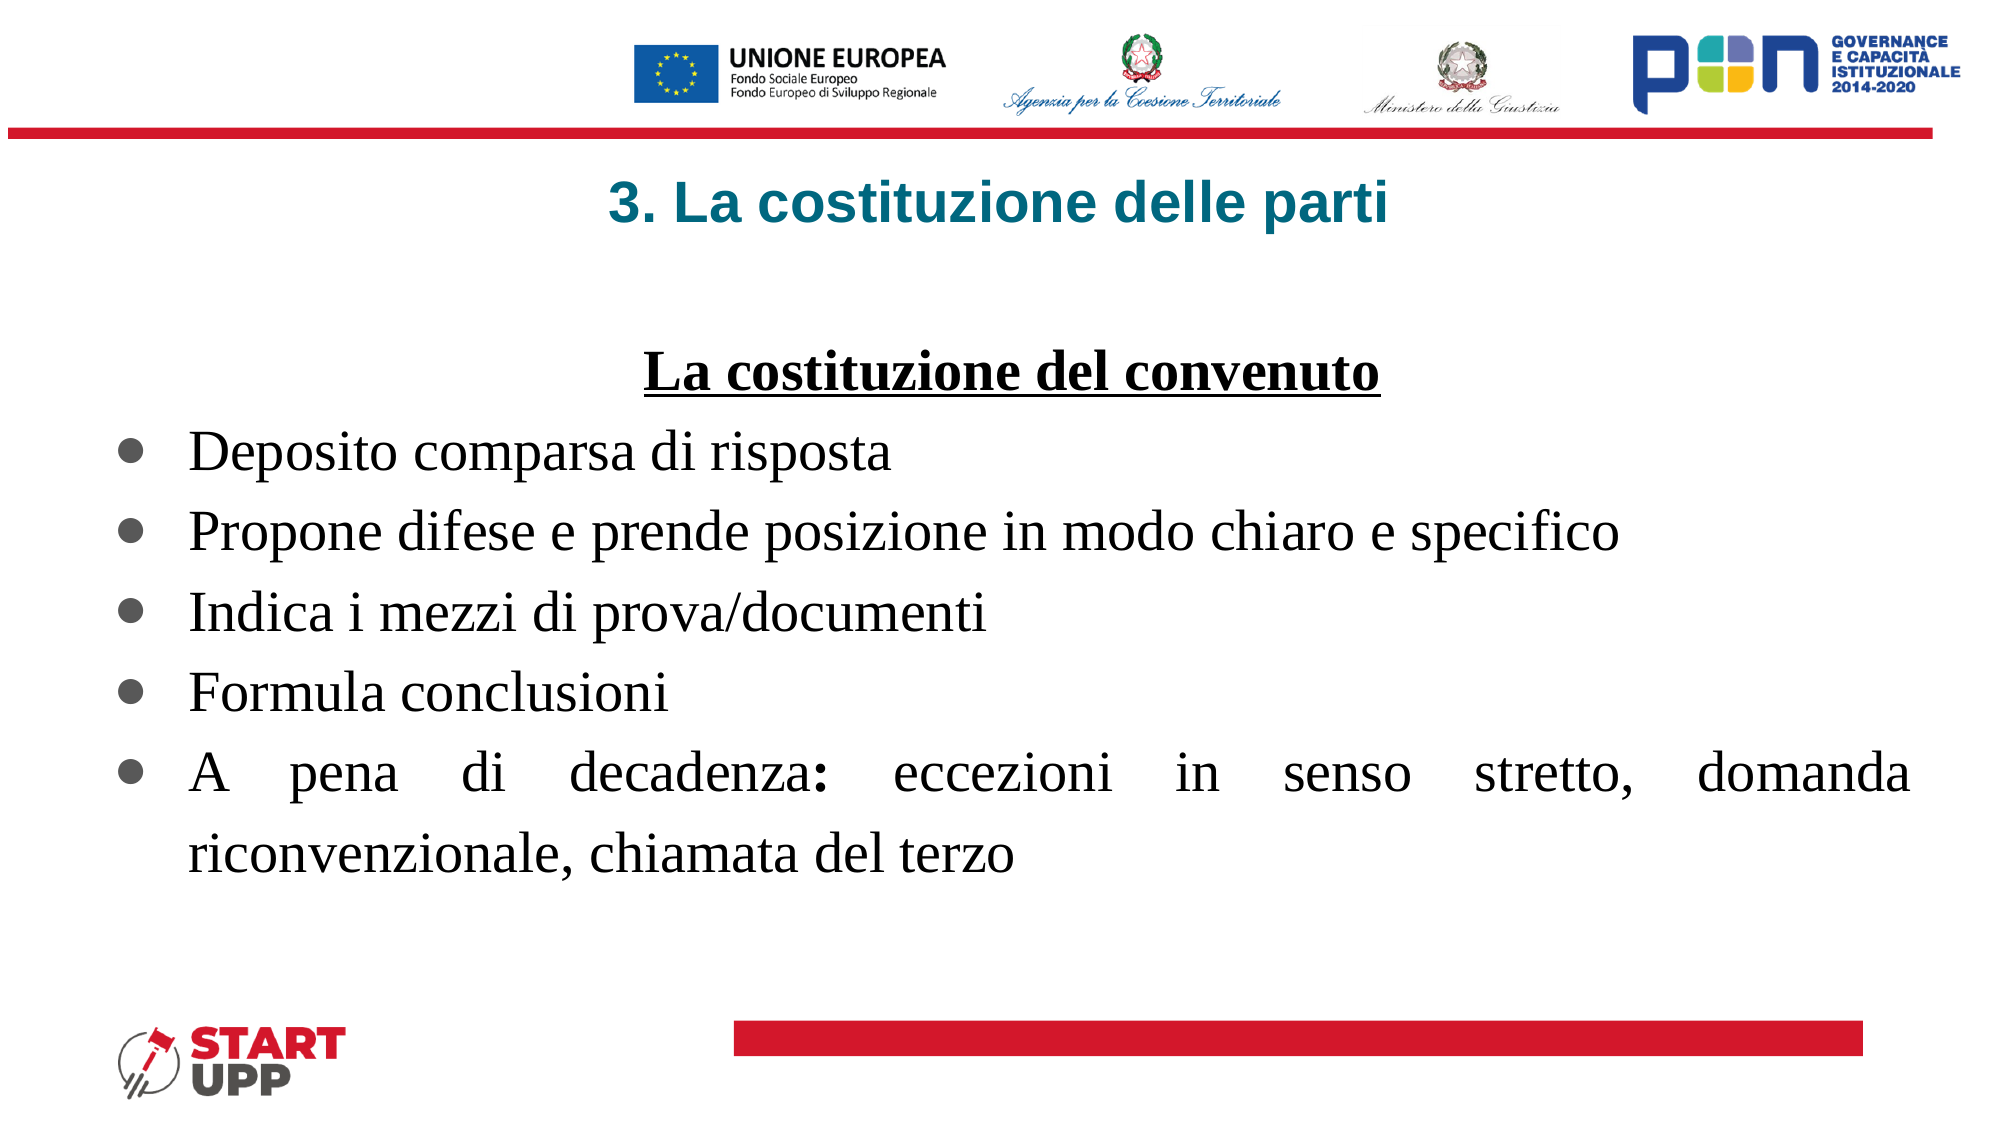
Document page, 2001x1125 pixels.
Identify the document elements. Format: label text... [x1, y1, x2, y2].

picture [114, 1019, 351, 1103]
list La costituzione del convenuto Deposito comparsa di risposta Propone difese e prende posizione in modo chiaro e specifico Indica i mezzi di prova/documenti Formula conclusioni A pena di decadenza: eccezioni in senso stretto, domanda riconvenzionale, chiamata del terzo [67, 301, 1933, 1000]
title 3. La costituzione delle parti [67, 144, 1932, 288]
picture [612, 24, 1972, 119]
